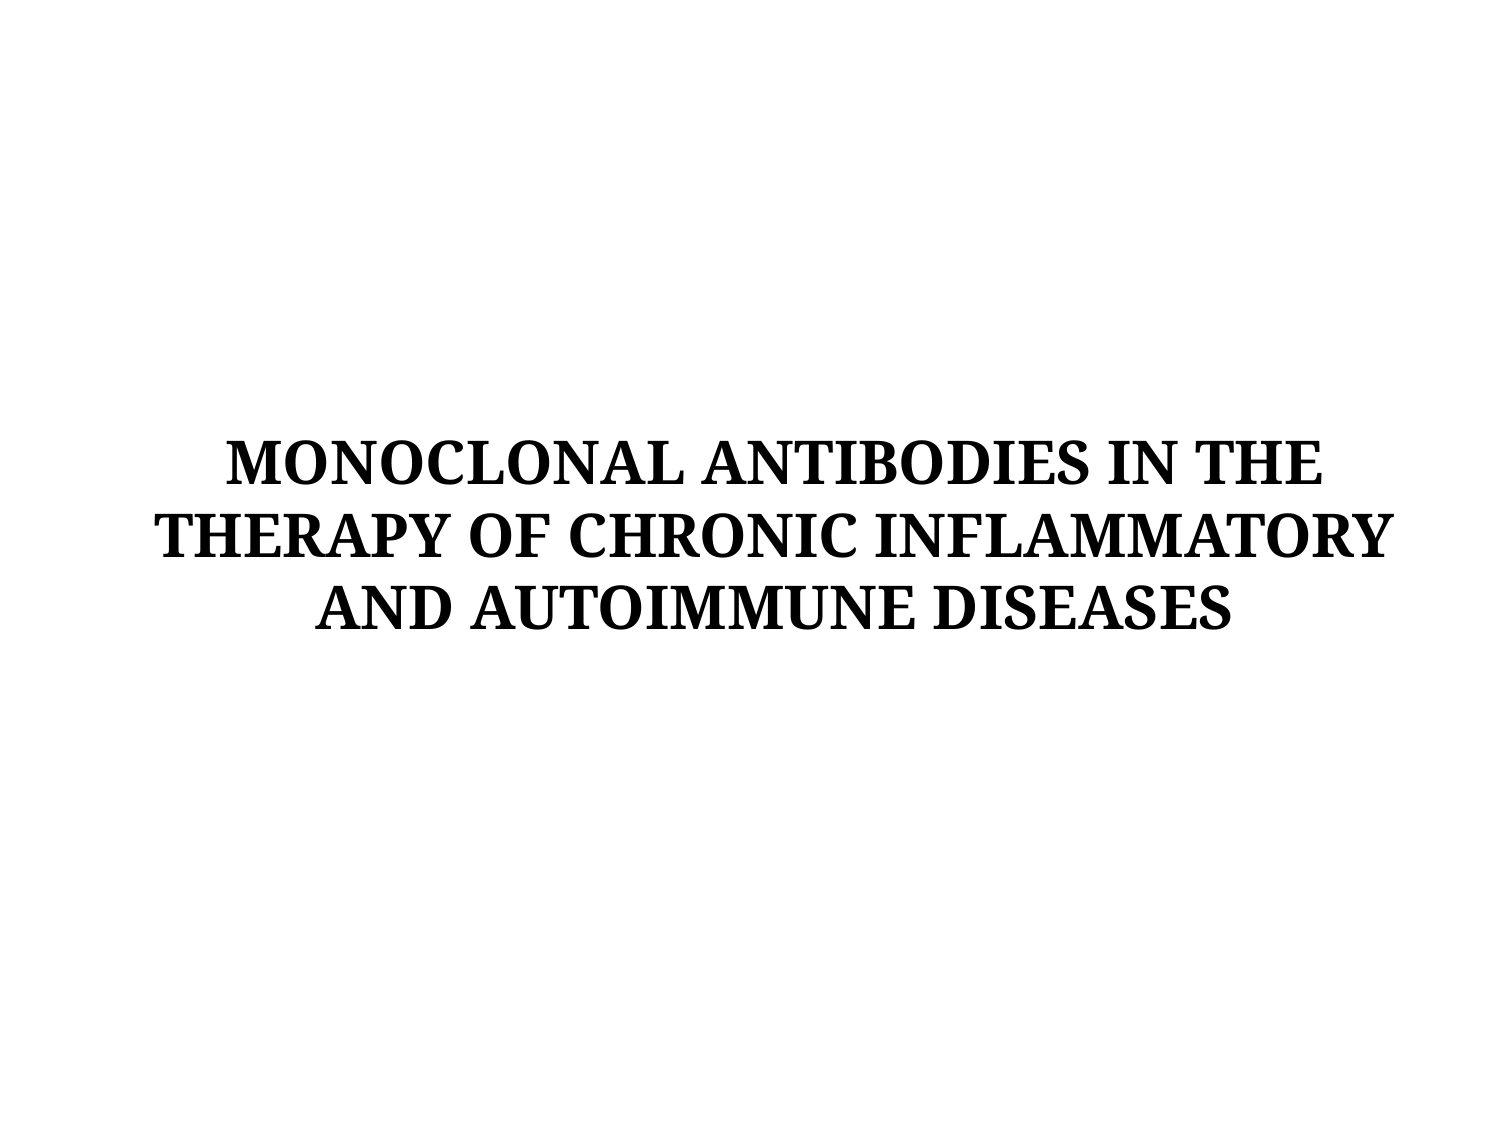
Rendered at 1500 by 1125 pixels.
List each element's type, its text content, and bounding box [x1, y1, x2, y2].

title MONOCLONAL ANTIBODIES IN THE THERAPY OF CHRONIC INFLAMMATORY AND AUTOIMMUNE DISEASES [137, 412, 1413, 654]
